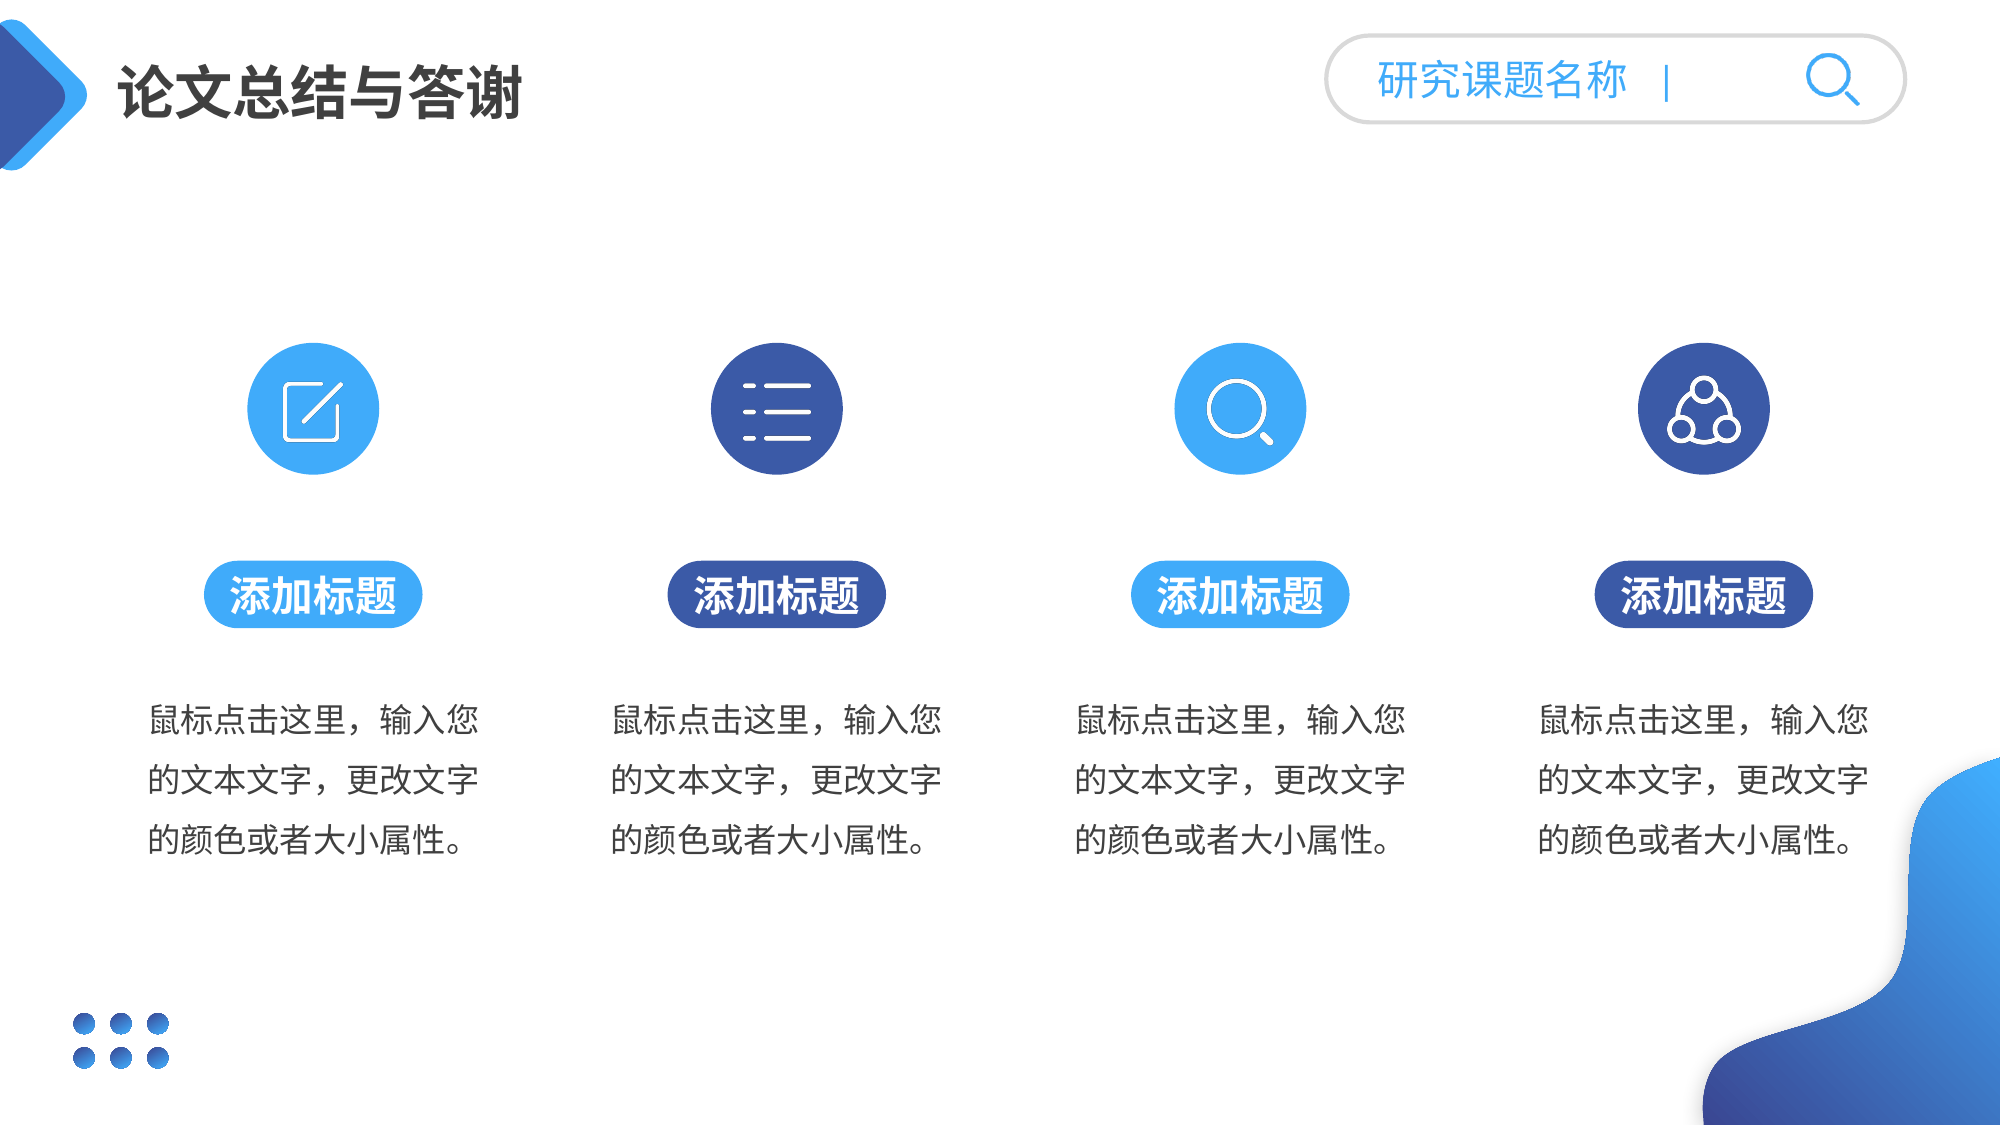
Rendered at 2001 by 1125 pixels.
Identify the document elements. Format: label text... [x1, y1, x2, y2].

text_box [1702, 757, 2000, 1125]
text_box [1637, 342, 1771, 475]
text_box 添加标题 [1592, 558, 1816, 631]
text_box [710, 342, 844, 475]
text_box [1325, 35, 1906, 123]
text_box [0, 35, 542, 157]
text_box 鼠标点击这里，输入您的文本文字，更改文字的颜色或者大小属性。 [593, 671, 960, 866]
text_box 添加标题 [665, 558, 889, 631]
text_box 鼠标点击这里，输入您的文本文字，更改文字的颜色或者大小属性。 [1520, 671, 1887, 866]
text_box 添加标题 [1128, 558, 1352, 631]
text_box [247, 342, 380, 475]
text_box 鼠标点击这里，输入您的文本文字，更改文字的颜色或者大小属性。 [1057, 671, 1424, 866]
text_box 鼠标点击这里，输入您的文本文字，更改文字的颜色或者大小属性。 [130, 671, 497, 866]
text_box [73, 1012, 169, 1069]
text_box 添加标题 [201, 558, 425, 631]
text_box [1174, 342, 1307, 475]
